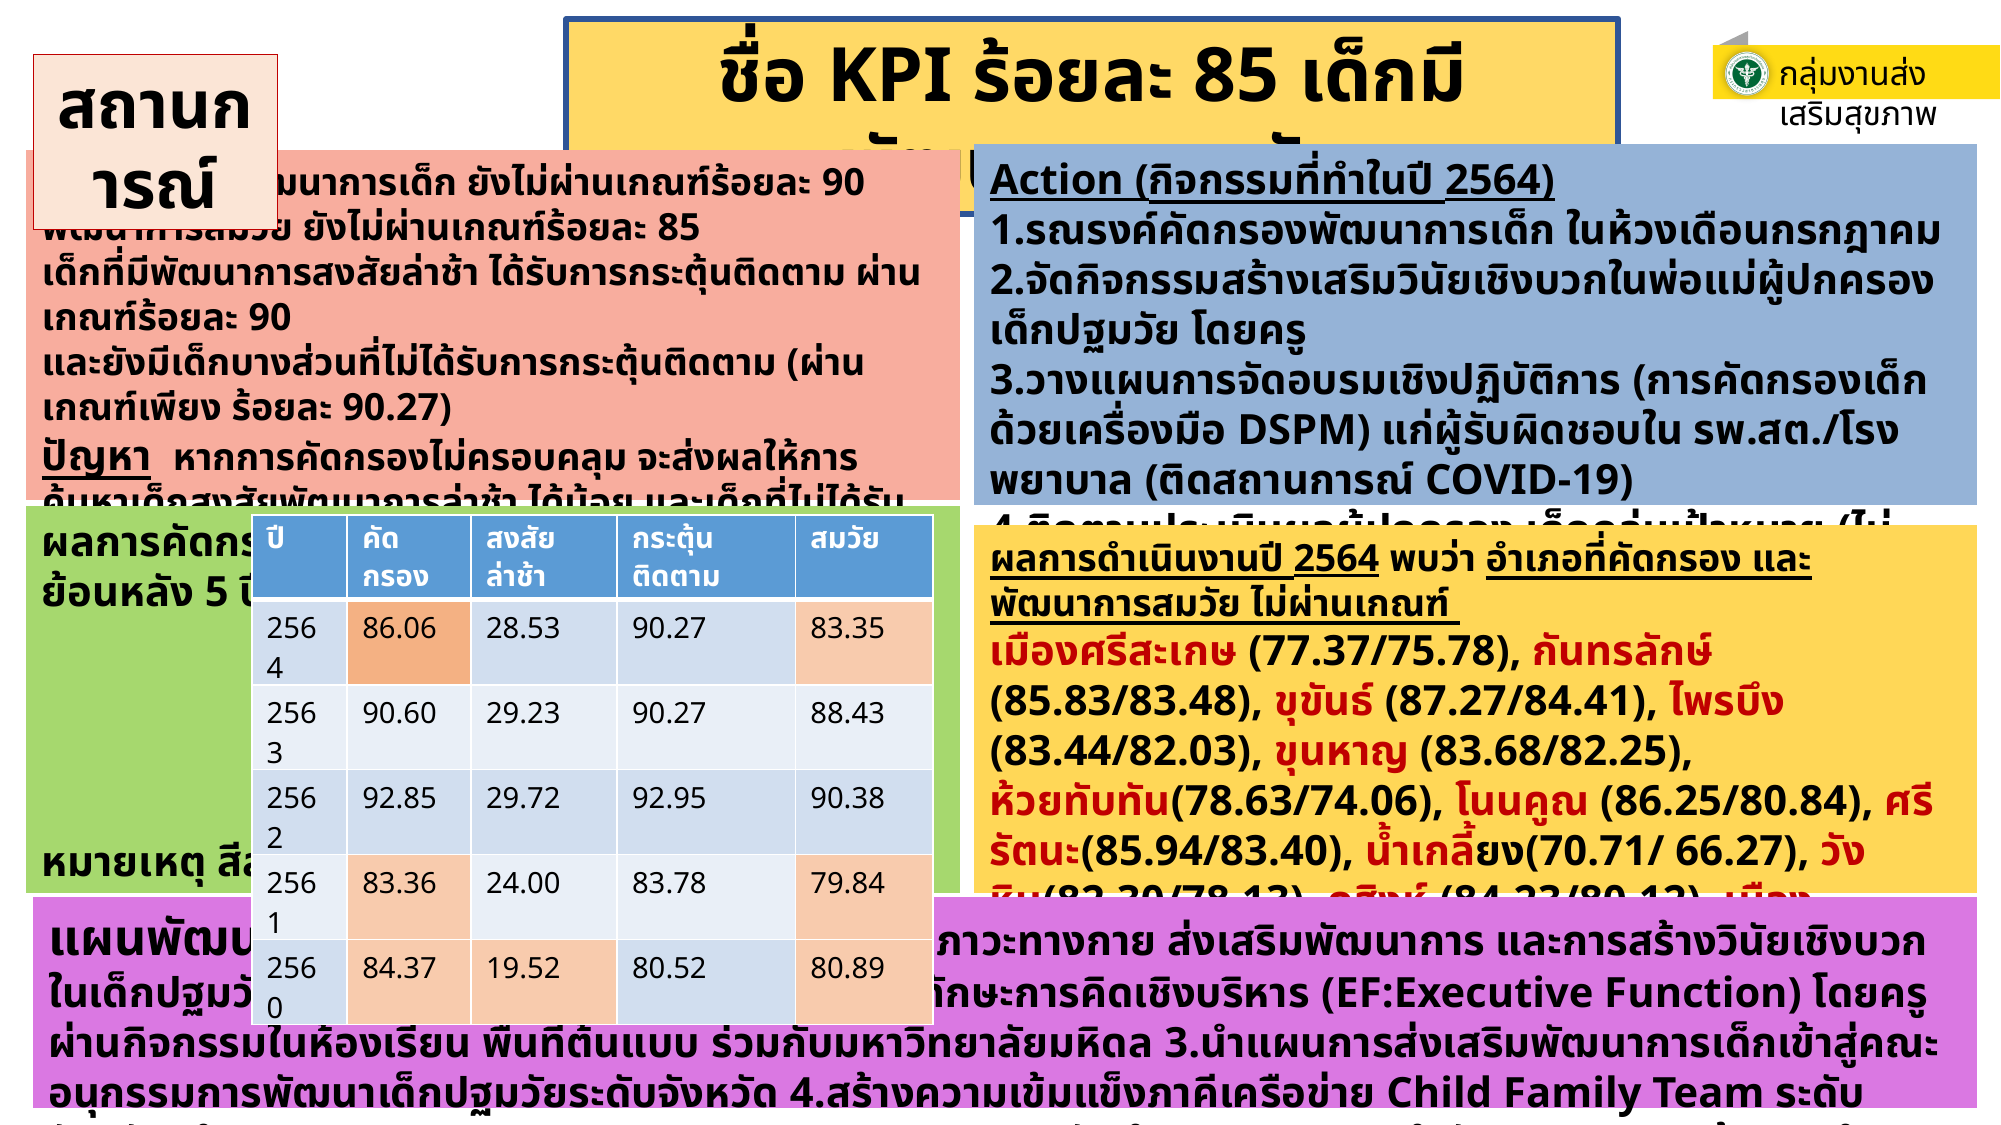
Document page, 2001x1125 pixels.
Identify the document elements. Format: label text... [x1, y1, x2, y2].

text_box กลุ่มงานส่งเสริมสุขภาพ [1764, 45, 2000, 140]
table_cell 79.84 [796, 855, 932, 939]
table_cell 83.36 [348, 855, 470, 939]
table_cell 90.38 [796, 770, 932, 854]
table_cell 92.85 [348, 770, 470, 854]
text_box แผนพัฒนาปี 65 : 1.จัดทำโครงการสร้างเสริมสุขภาวะทางกาย ส่งเสริมพัฒนาการ และการสร้างวินัยเชิงบวกในเด็กปฐมวัย 2-5 ปี 2.โครงการส่งเสริมและพัฒนาทักษะการคิดเชิงบริหาร (EF:Executive Function) โดยครูผ่านกิจกรรมในห้องเรียน พื้นที่ต้นแบบ ร่วมกับมหาวิทยาลัยมหิดล 3.นำแผนการส่งเสริมพัฒนาการเด็กเข้าสู่คณะอนุกรรมการพัฒนาเด็กปฐมวัยระดับจังหวัด 4.สร้างความเข้มแข็งภาคีเครือข่าย Child Family Team ระดับจังหวัด/อำเภอ และ Child Family Community Team ระดับตำบล 5.ควบคุม กำกับ ติดตาม กระตุ้นการดำเนินงาน ทุกเดือน 6.ประเมินผลการดำเนินงาน 7.แลกเปลี่ยนเรียนรู้ 8.จัดสรรงบประมาณให้ทุกอำเภอ (งบPPA) [33, 897, 1977, 1108]
table_cell 2561 [253, 855, 346, 939]
table_cell 90.27 [618, 602, 795, 684]
text_box ผลการคัดกรอง ย้อนหลัง 5 ปี หมายเหตุ สีส้มไม่ผ่านเกณฑ์ [26, 506, 960, 893]
text_box สถานการณ์ [33, 54, 278, 230]
text_box [1716, 29, 1750, 45]
table_cell 19.52 [472, 940, 616, 1024]
table_cell 83.35 [796, 602, 932, 684]
text_box ชื่อ KPI ร้อยละ 85 เด็กมีพัฒนาการสมวัย [566, 19, 1619, 214]
table_cell 2564 [253, 602, 346, 684]
table_cell 90.60 [348, 686, 470, 769]
table_header ปี [253, 516, 346, 597]
table_cell 90.27 [618, 686, 795, 769]
text_box ผลการดำเนินงานปี 2564 พบว่า อำเภอที่คัดกรอง และพัฒนาการสมวัย ไม่ผ่านเกณฑ์ เมืองศรีสะเกษ (77.37/75.78), กันทรลักษ์ (85.83/83.48), ขุขันธ์ (87.27/84.41), ไพรบึง (83.44/82.03), ขุนหาญ (83.68/82.25), ห้วยทับทัน(78.63/74.06), โนนคูณ (86.25/80.84), ศรีรัตนะ(85.94/83.40), น้ำเกลี้ยง(70.71/ 66.27), วังหิน(82.30/78.13), ภูสิงห์ (84.23/80.12), เมืองจันทร์(82.44/76.74), พยุห์ (81.52/ 79.56), โพธิ์ศรีสุวรรณ (87.09/80.89) และศิลาลาด (62.90/60.23) [974, 525, 1977, 893]
picture [1724, 51, 1770, 96]
table_cell 29.72 [472, 770, 616, 854]
table_cell 84.37 [348, 940, 470, 1024]
text_box Action (กิจกรรมที่ทำในปี 2564) 1.รณรงค์คัดกรองพัฒนาการเด็ก ในห้วงเดือนกรกฎาคม 2.จัดกิจกรรมสร้างเสริมวินัยเชิงบวกในพ่อแม่ผู้ปกครองเด็กปฐมวัย โดยครู 3.วางแผนการจัดอบรมเชิงปฏิบัติการ (การคัดกรองเด็กด้วยเครื่องมือ DSPM) แก่ผู้รับผิดชอบใน รพ.สต./โรงพยาบาล (ติดสถานการณ์ COVID-19) 4.ติดตามประเมินผลผู้ปกครอง เด็กกลุ่มเป้าหมาย (ไม่สามารถดำเนินการได้) 5.กำกับติดตามการคัดกรองพัฒนาการเด็ก และการลงบันทึกข้อมูลให้ทันเวลา [974, 144, 1977, 505]
table_cell 83.78 [618, 855, 795, 939]
table_cell 86.06 [348, 602, 470, 684]
table_cell 80.89 [796, 940, 932, 1024]
table_cell 2563 [253, 686, 346, 769]
table_header กระตุ้นติดตาม [618, 516, 795, 597]
table_header คัดกรอง [348, 516, 470, 597]
table_cell 88.43 [796, 686, 932, 769]
table_header สงสัยล่าช้า [472, 516, 616, 597]
text_box [1712, 45, 1723, 100]
table_cell 28.53 [472, 602, 616, 684]
table_cell 24.00 [472, 855, 616, 939]
table_cell 92.95 [618, 770, 795, 854]
table_cell 2560 [253, 940, 346, 1024]
table_cell 29.23 [472, 686, 616, 769]
text_box การคัดกรองพัฒนาการเด็ก ยังไม่ผ่านเกณฑ์ร้อยละ 90 พัฒนาการสมวัย ยังไม่ผ่านเกณฑ์ร้อยละ 85 เด็กที่มีพัฒนาการสงสัยล่าช้า ได้รับการกระตุ้นติดตาม ผ่านเกณฑ์ร้อยละ 90 และยังมีเด็กบางส่วนที่ไม่ได้รับการกระตุ้นติดตาม (ผ่านเกณฑ์เพียง ร้อยละ 90.27) ปัญหา หากการคัดกรองไม่ครอบคลุม จะส่งผลให้การค้นหาเด็กสงสัยพัฒนาการล่าช้า ได้น้อย และเด็กที่ไม่ได้รับการกระตุ้นพัฒนาการซ้ำ จะส่งผลกระทบต่อเด็กในเรื่องพัฒนาการสมวัย ในระยะยาว [26, 150, 960, 500]
table_cell 80.52 [618, 940, 795, 1024]
table_cell 2562 [253, 770, 346, 854]
table_header สมวัย [796, 516, 932, 597]
